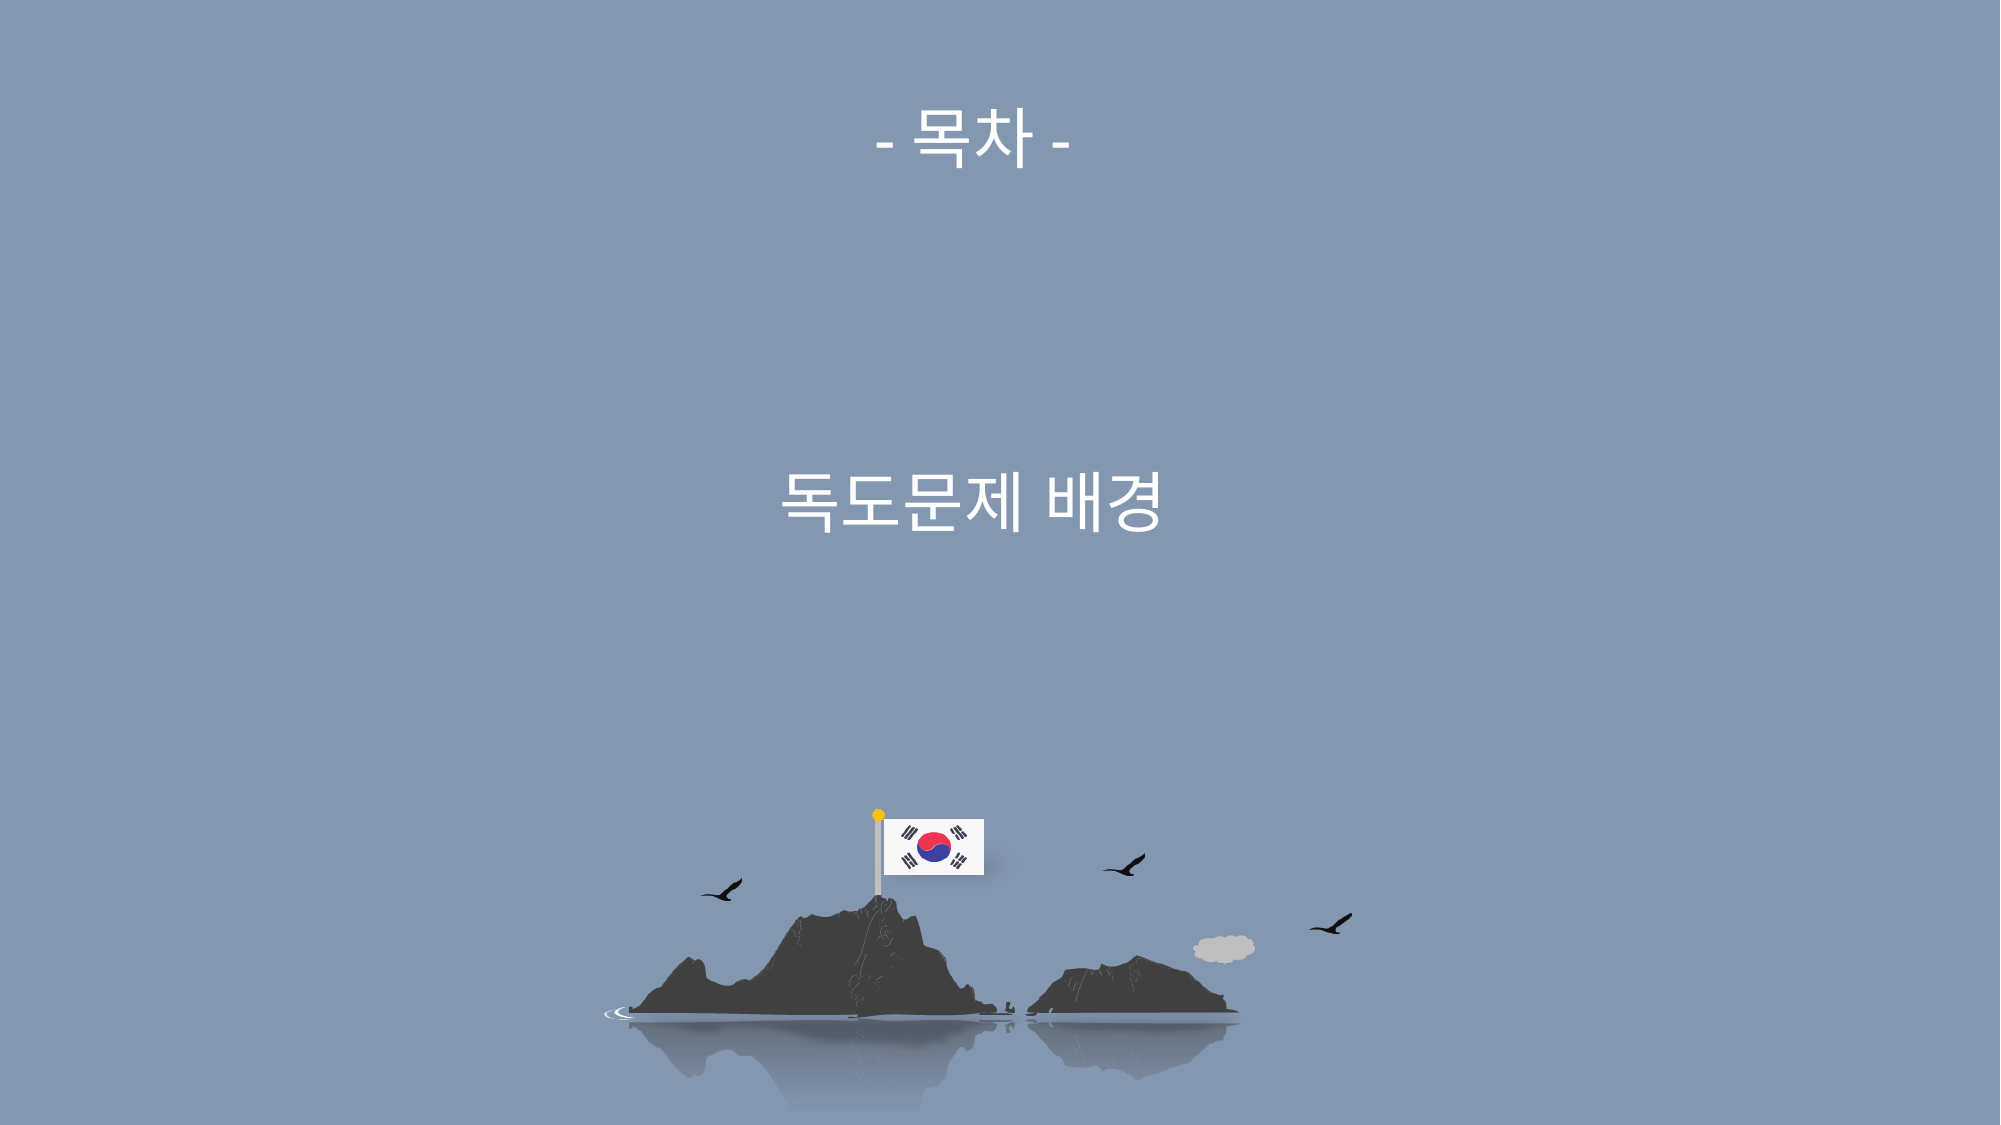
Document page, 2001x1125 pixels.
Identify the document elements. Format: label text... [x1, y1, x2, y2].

picture [595, 809, 1352, 1125]
text_box 독도문제 배경 [618, 441, 1328, 560]
text_box -목차- [737, 56, 1210, 217]
